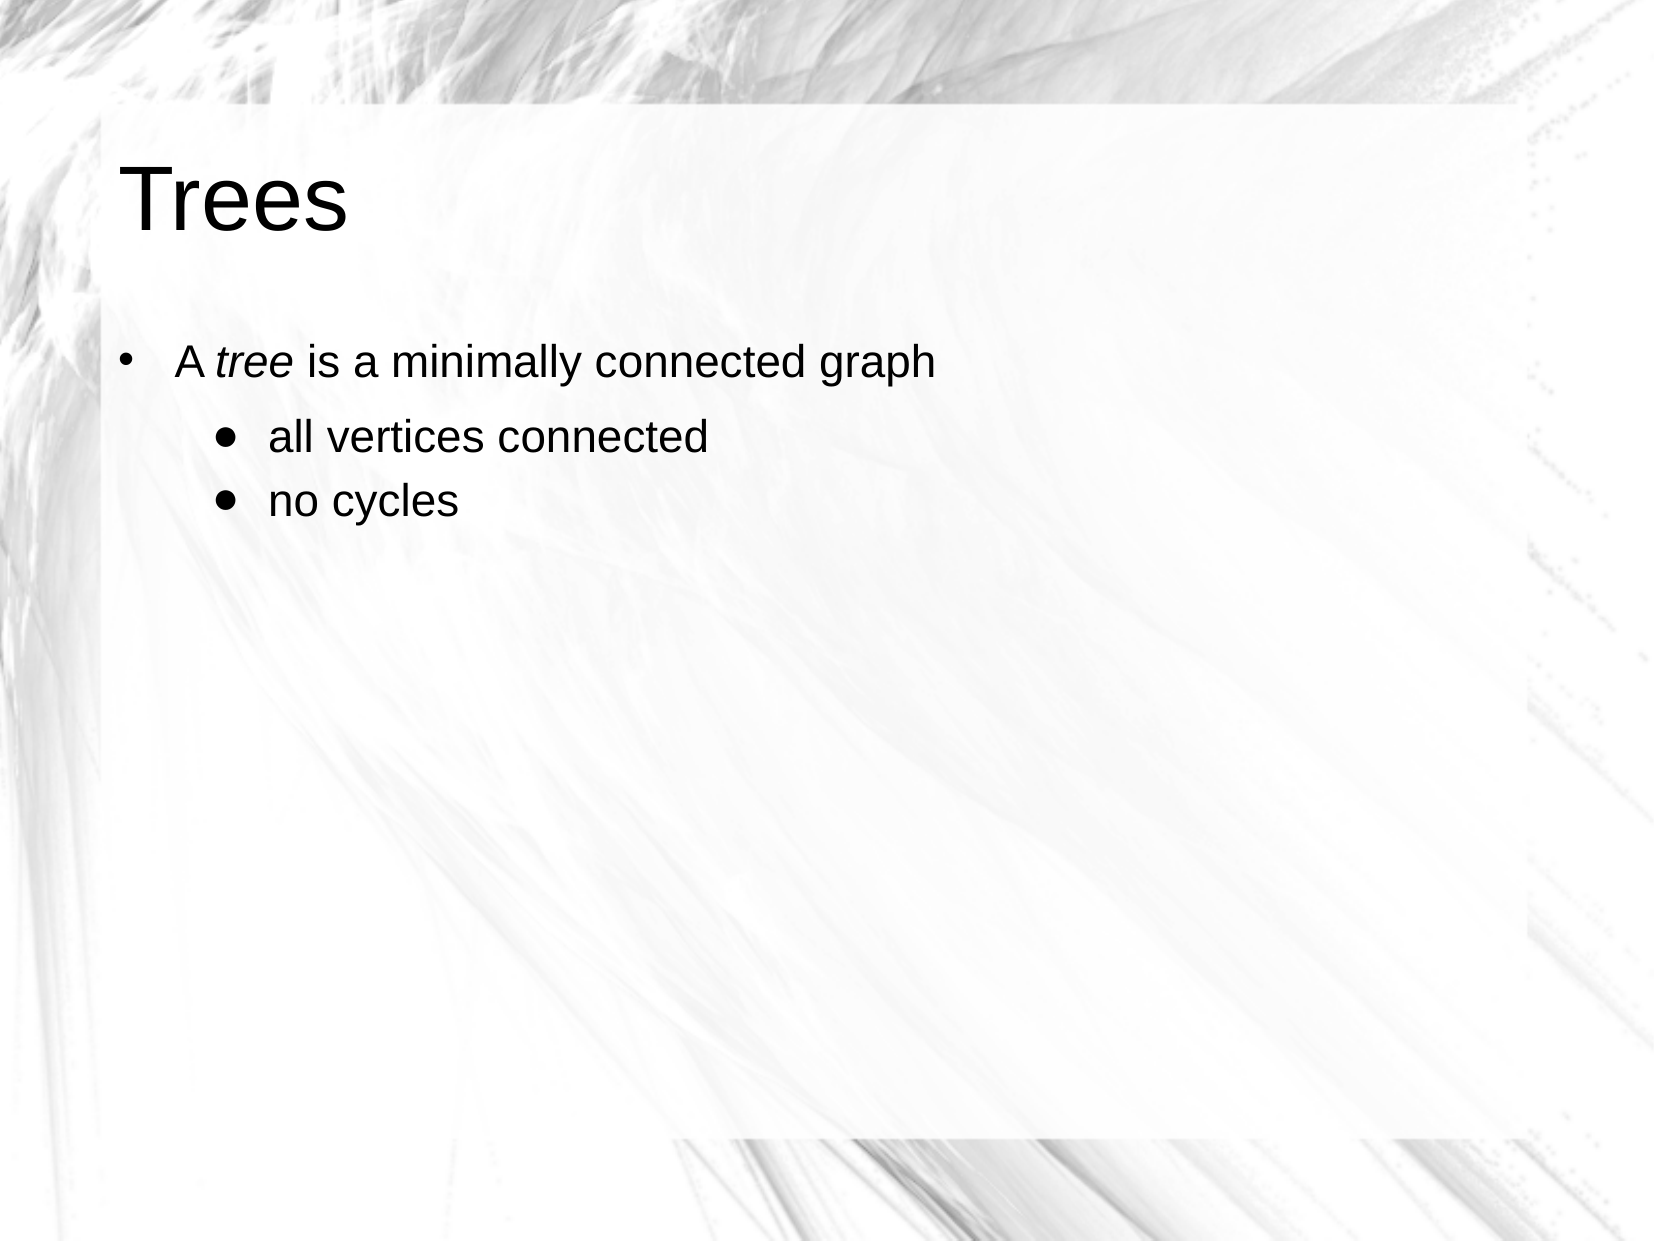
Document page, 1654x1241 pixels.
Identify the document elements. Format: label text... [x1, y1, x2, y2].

title Trees [118, 93, 1506, 299]
picture [0, 0, 1654, 1241]
list A tree is a minimally connected graph all vertices connected no cycles [118, 319, 1571, 1109]
